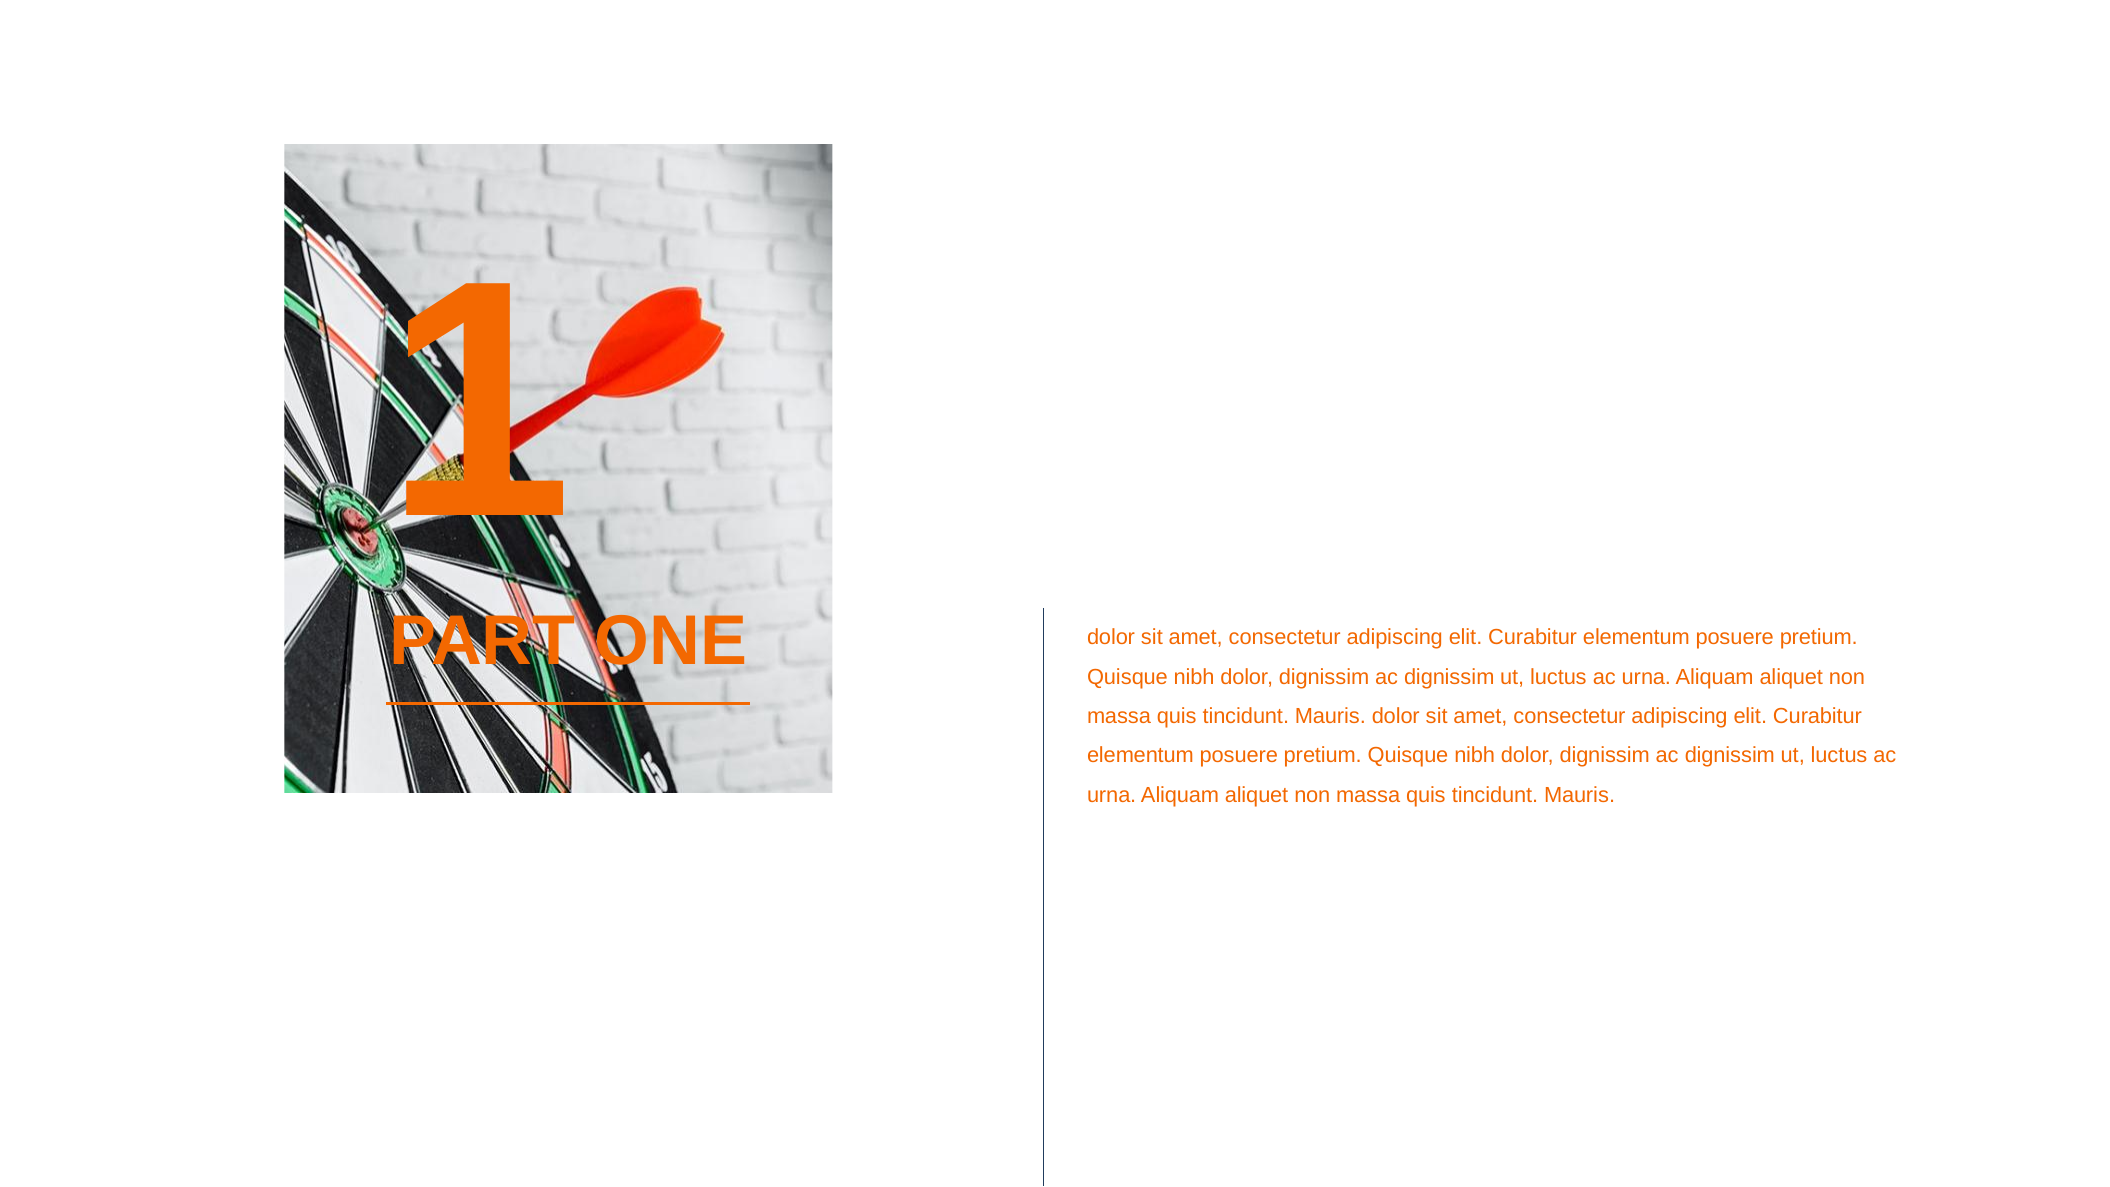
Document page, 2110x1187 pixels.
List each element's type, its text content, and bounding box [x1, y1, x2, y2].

text_box PART ONE [314, 574, 823, 699]
text_box dolor sit amet, consectetur adipiscing elit. Curabitur elementum posuere pretium. Quisque nibh dolor, dignissim ac dignissim ut, luctus ac urna. Aliquam aliquet non massa quis tincidunt. Mauris. dolor sit amet, consectetur adipiscing elit. Curabitur elementum posuere pretium. Quisque nibh dolor, dignissim ac dignissim ut, luctus ac urna. Aliquam aliquet non massa quis tincidunt. Mauris. [1071, 602, 1941, 818]
text_box 1 [370, 171, 588, 574]
text_box [283, 144, 834, 793]
